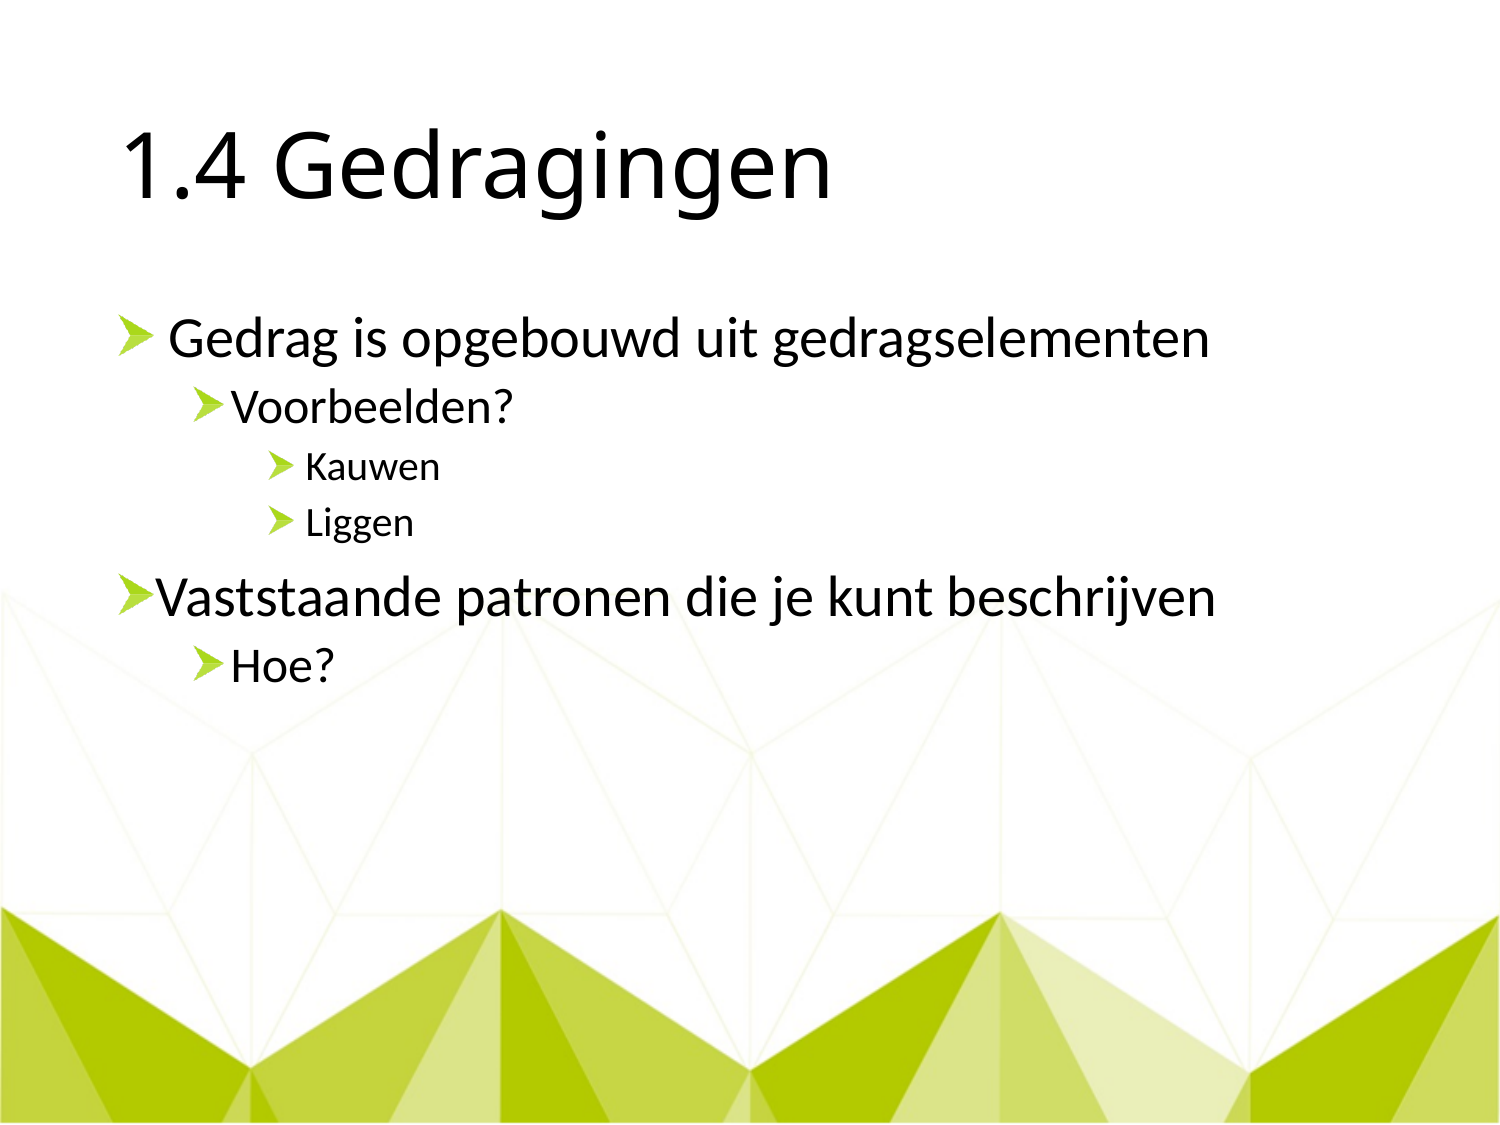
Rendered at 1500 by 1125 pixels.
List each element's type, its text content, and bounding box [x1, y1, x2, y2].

list Gedrag is opgebouwd uit gedragselementen Voorbeelden? Kauwen Liggen Vaststaande patronen die je kunt beschrijven Hoe? [103, 299, 1397, 1014]
title 1.4 Gedragingen [103, 59, 1397, 278]
picture [0, 0, 1500, 1125]
